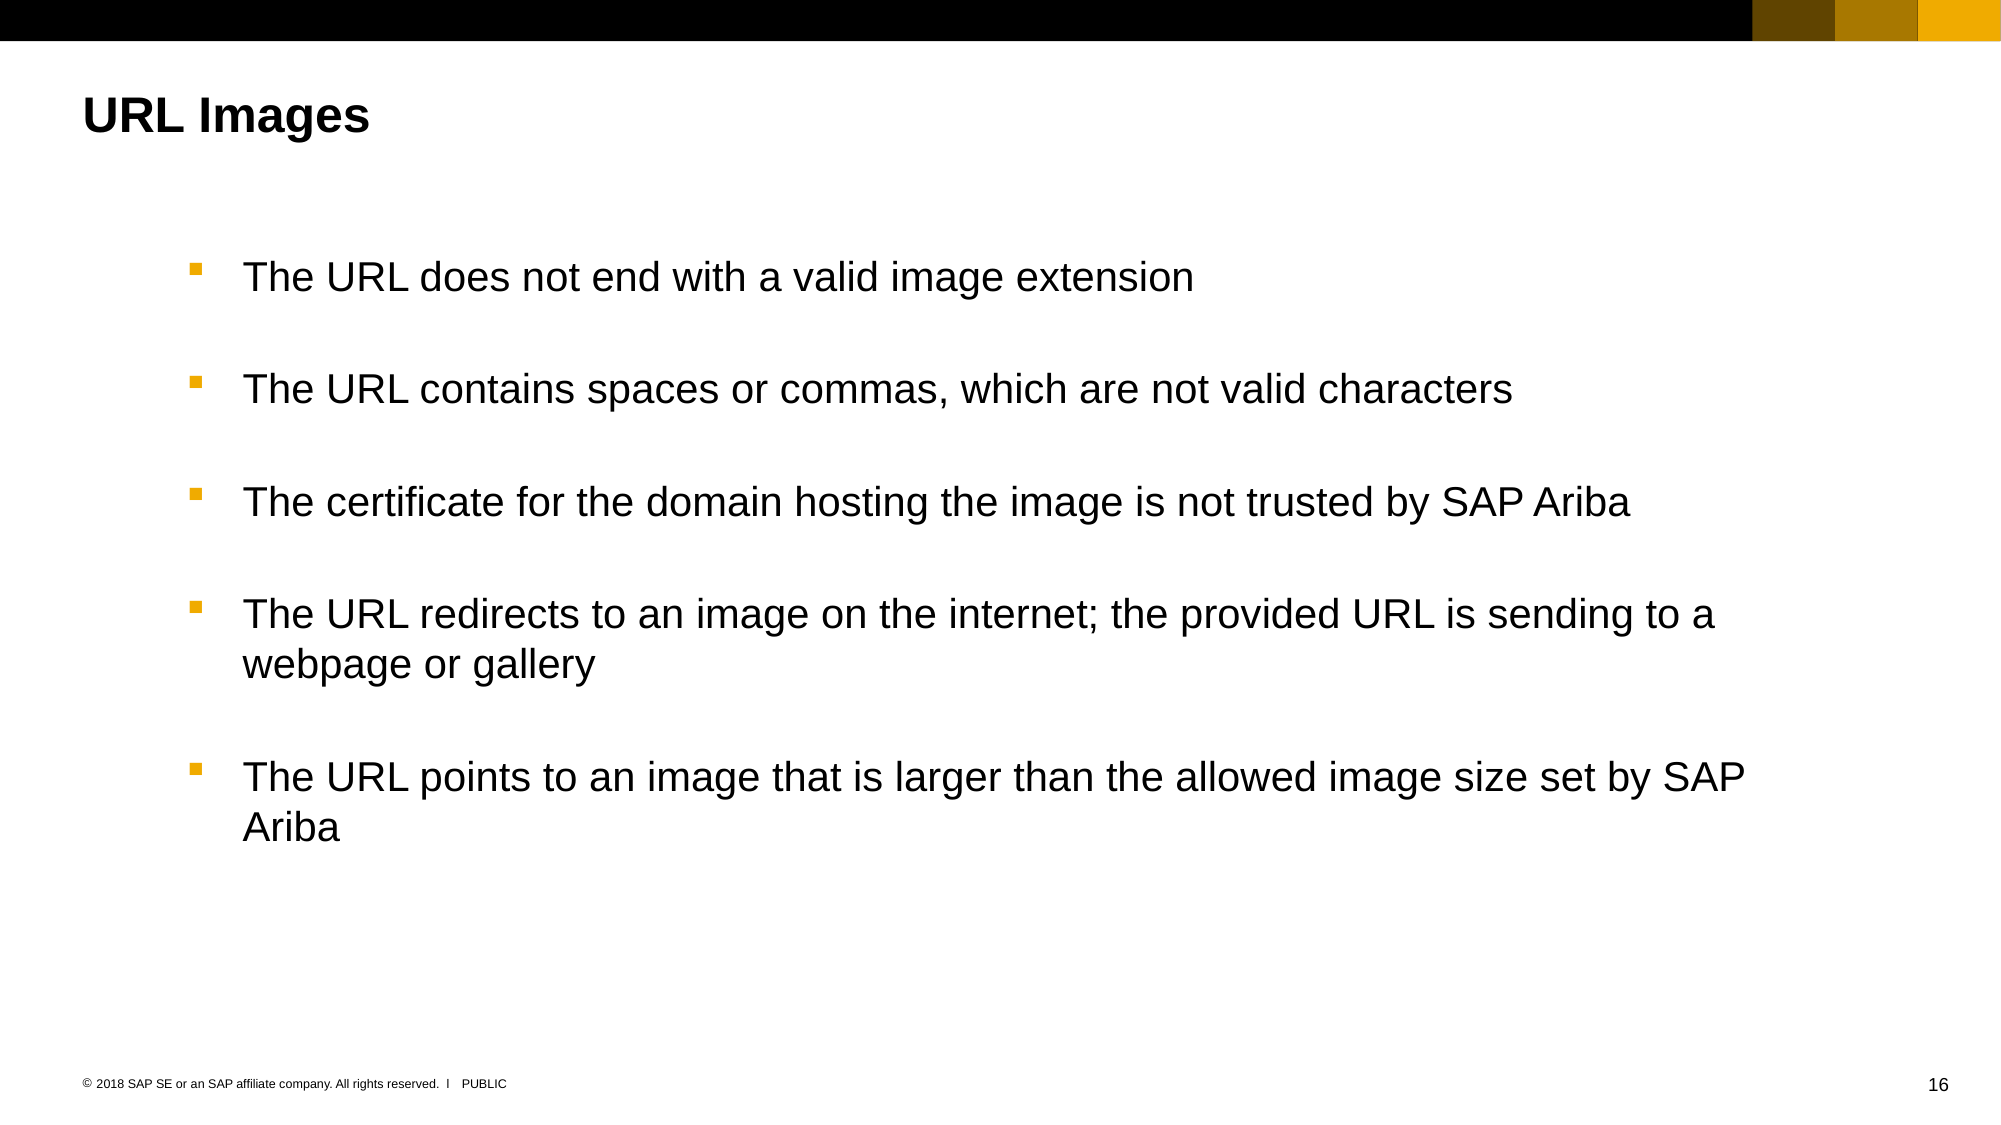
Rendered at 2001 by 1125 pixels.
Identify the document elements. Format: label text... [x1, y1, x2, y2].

text_box The URL does not end with a valid image extension The URL contains spaces or commas, which are not valid characters The certificate for the domain hosting the image is not trusted by SAP Ariba The URL redirects to an image on the internet; the provided URL is sending to a webpage or gallery The URL points to an image that is larger than the allowed image size set by SAP Ariba [186, 249, 1789, 900]
title URL Images [82, 82, 1918, 144]
